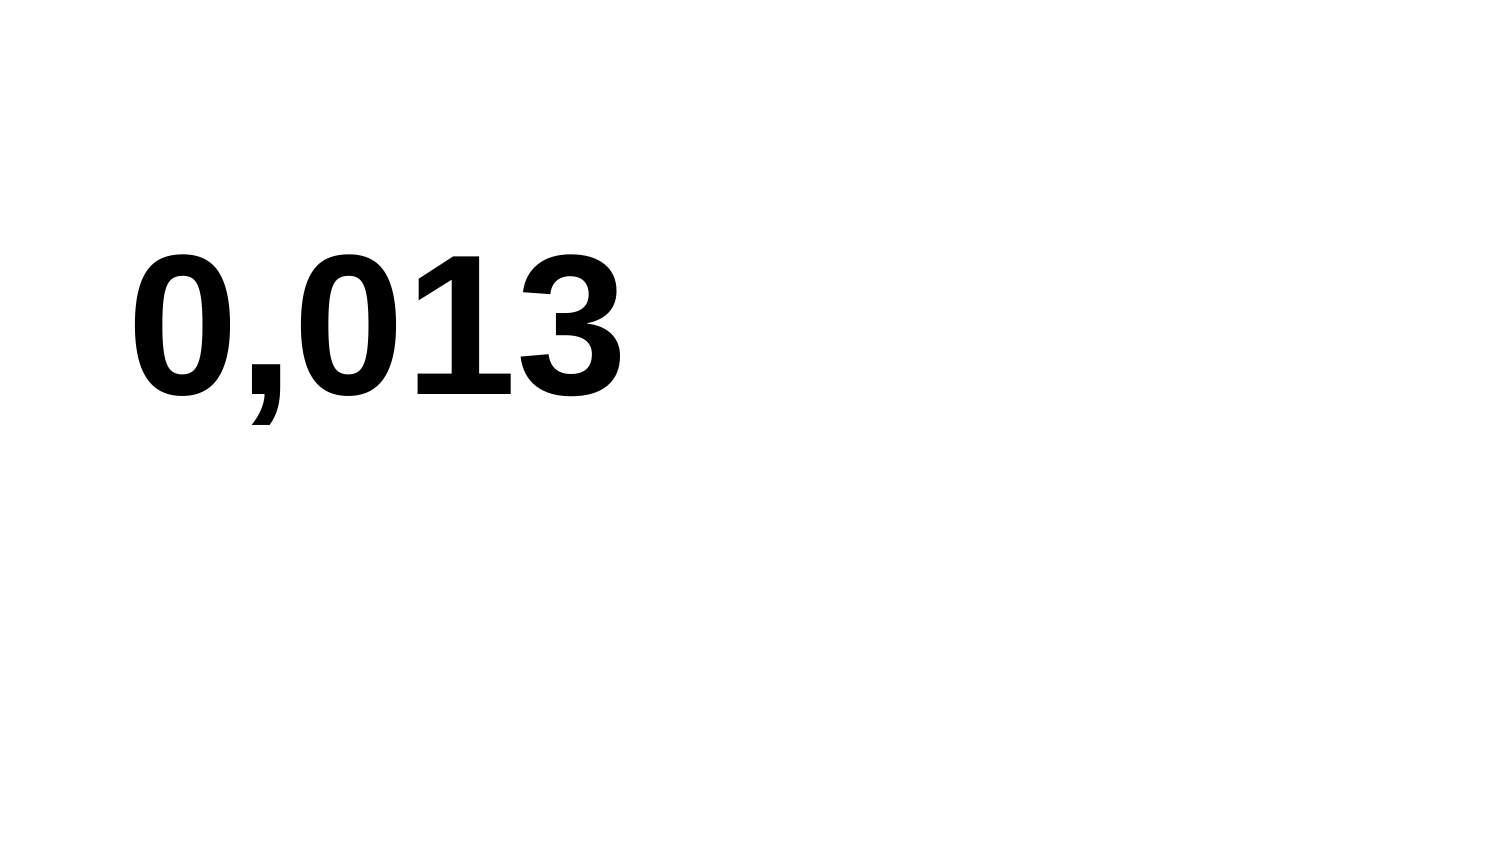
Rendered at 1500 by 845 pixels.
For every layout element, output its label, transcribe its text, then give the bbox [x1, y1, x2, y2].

text_box 0,013 [112, 259, 1388, 450]
